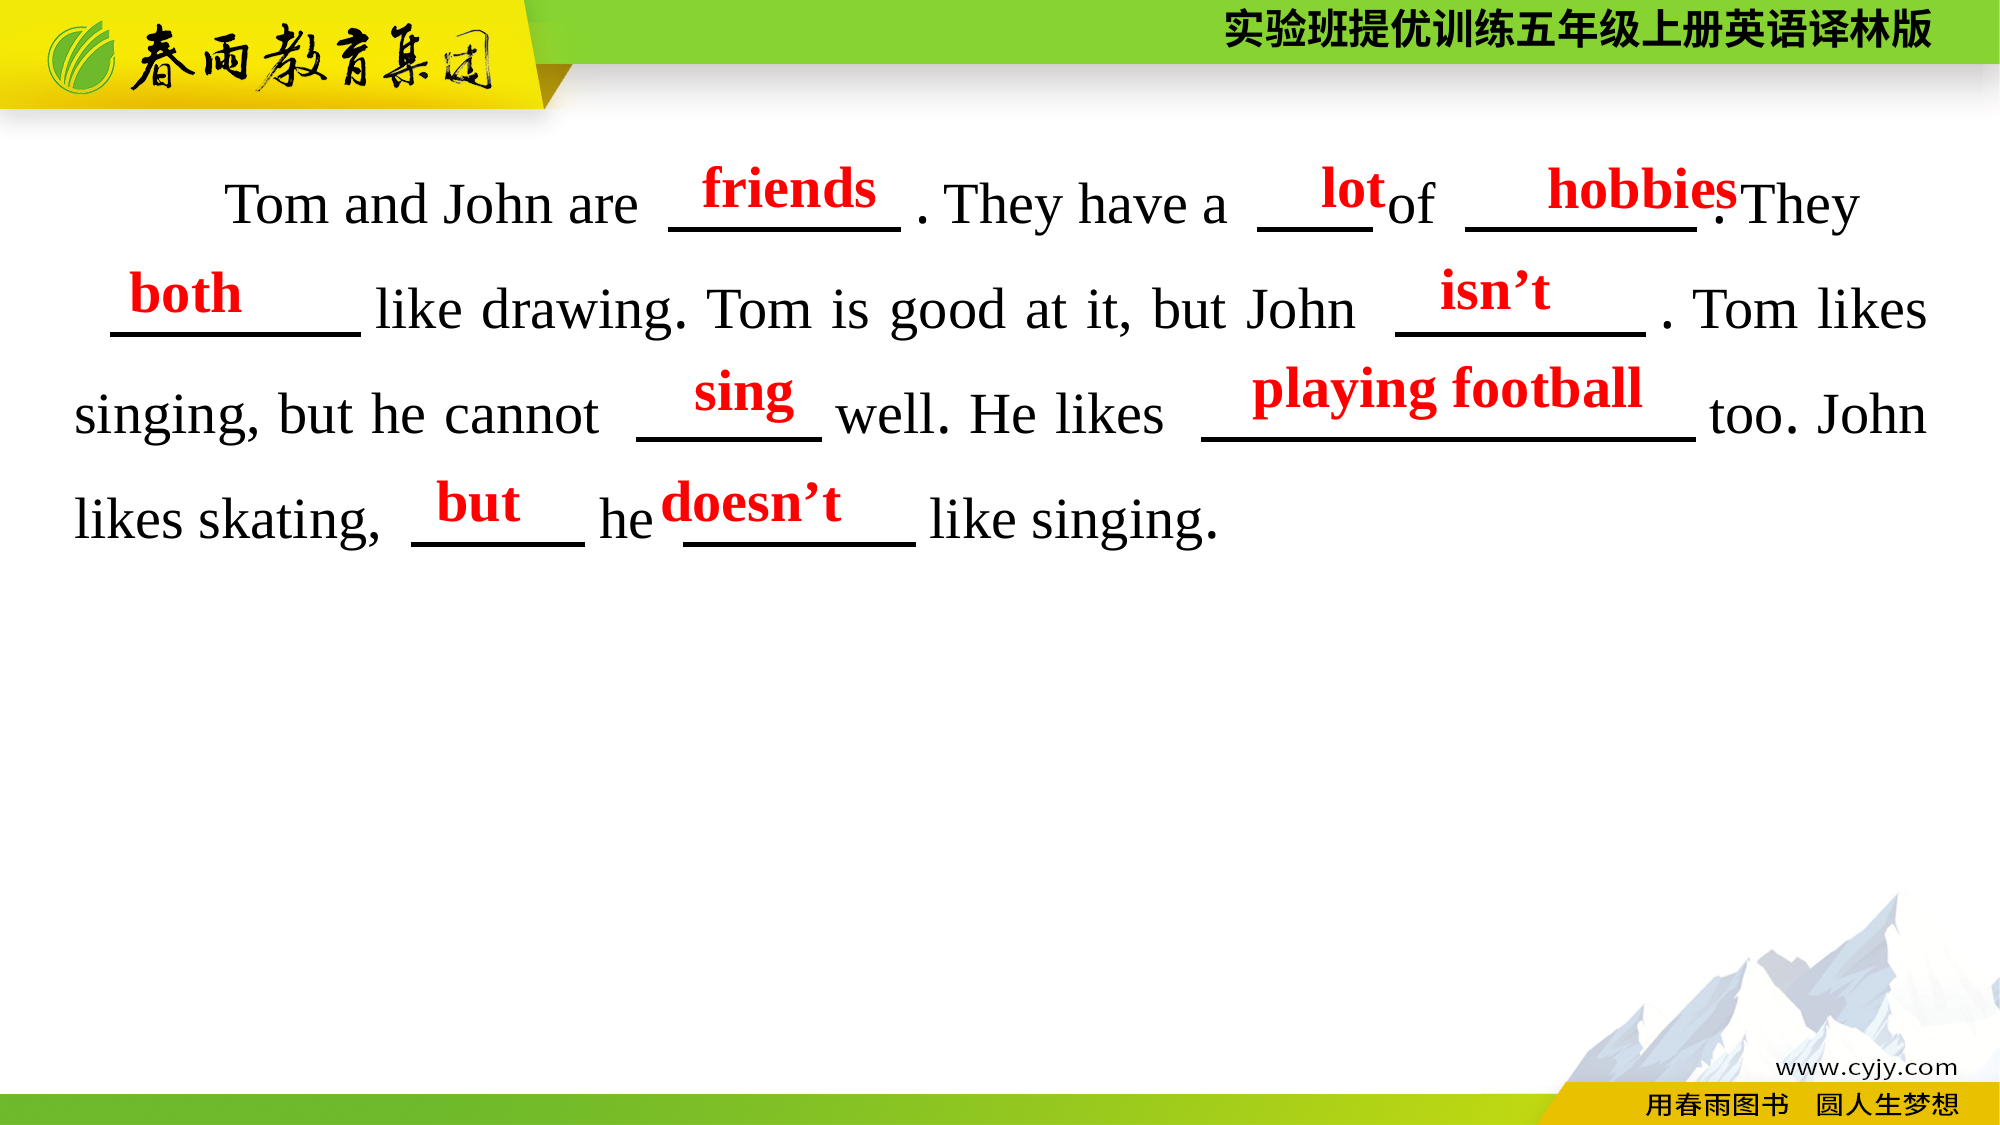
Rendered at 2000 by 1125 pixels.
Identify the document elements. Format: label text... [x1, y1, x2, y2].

text_box both [114, 246, 259, 332]
text_box isn’t [1425, 243, 1567, 329]
text_box hobbies [1532, 142, 1754, 228]
list Tom and John are . They have a of . They like drawing. Tom is good at it, but John . Tom likes singing, but he cannot well. He likes too. John likes skating, he like singing. [59, 122, 1944, 562]
text_box sing [679, 344, 811, 429]
text_box friends [687, 142, 893, 227]
text_box doesn’t [645, 455, 857, 541]
text_box playing football [1238, 342, 1660, 427]
picture [0, 0, 2000, 1125]
text_box lot [1306, 142, 1401, 227]
text_box but [421, 456, 536, 541]
